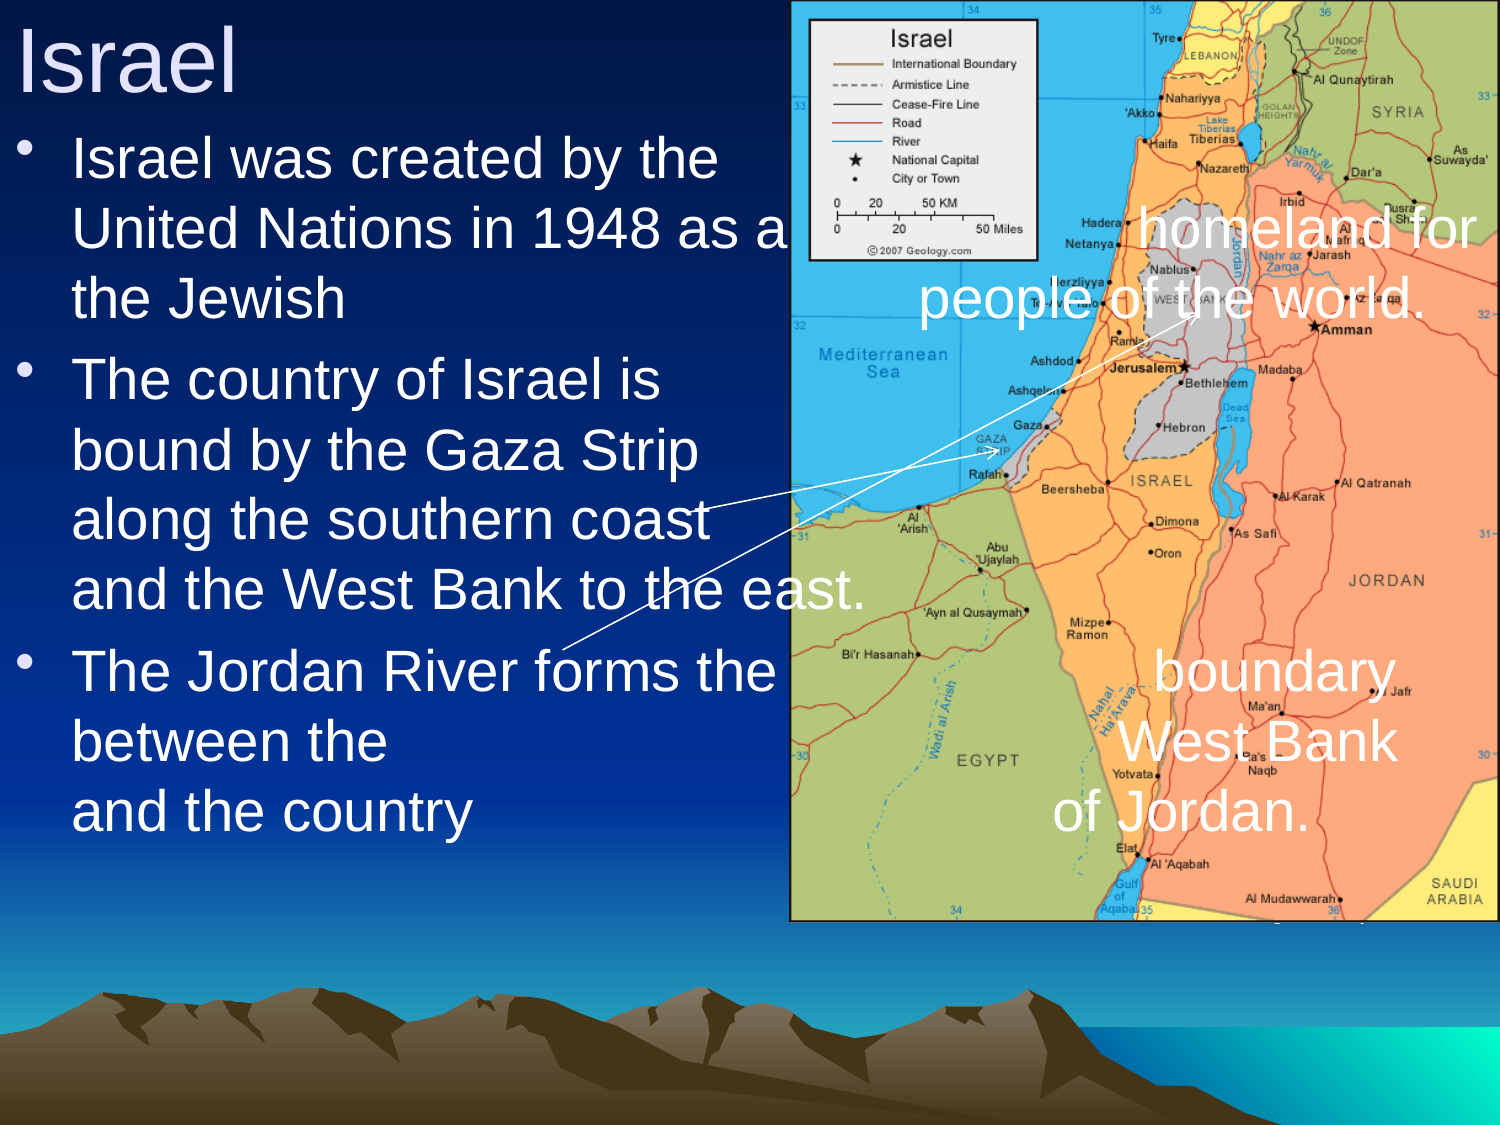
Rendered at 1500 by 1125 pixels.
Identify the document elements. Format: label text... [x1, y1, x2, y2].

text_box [562, 312, 1201, 651]
list Israel was created by the United Nations in 1948 as a homeland for the Jewish people of the world. The country of Israel is bound by the Gaza Strip along the southern coast and the West Bank to the east. The Jordan River forms the boundary between the West Bank and the country of Jordan. [0, 112, 781, 851]
title Israel [0, 0, 784, 112]
picture [788, 0, 1500, 924]
